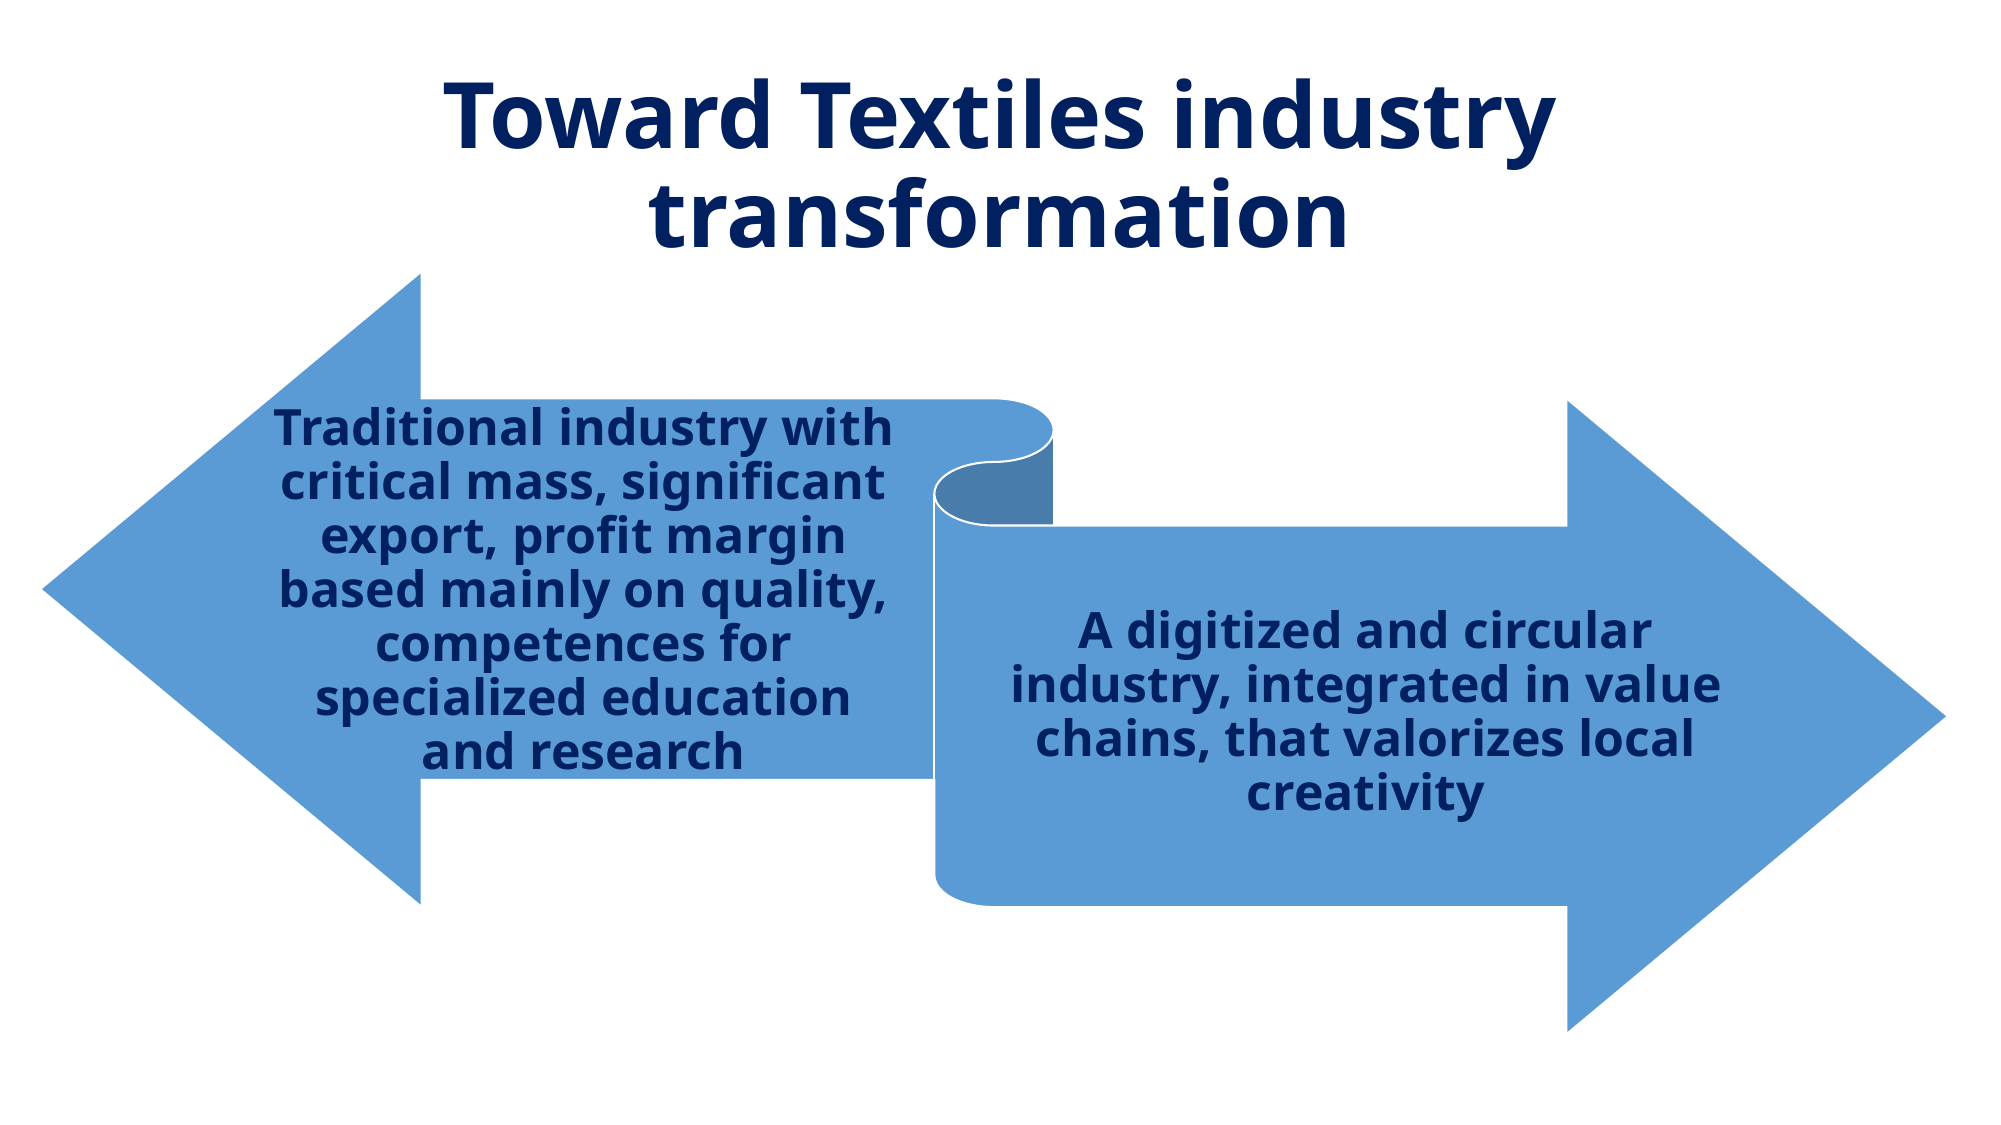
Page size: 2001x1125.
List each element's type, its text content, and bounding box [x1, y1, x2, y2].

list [40, 219, 1948, 1086]
title Toward Textiles industry transformation [137, 59, 1863, 219]
